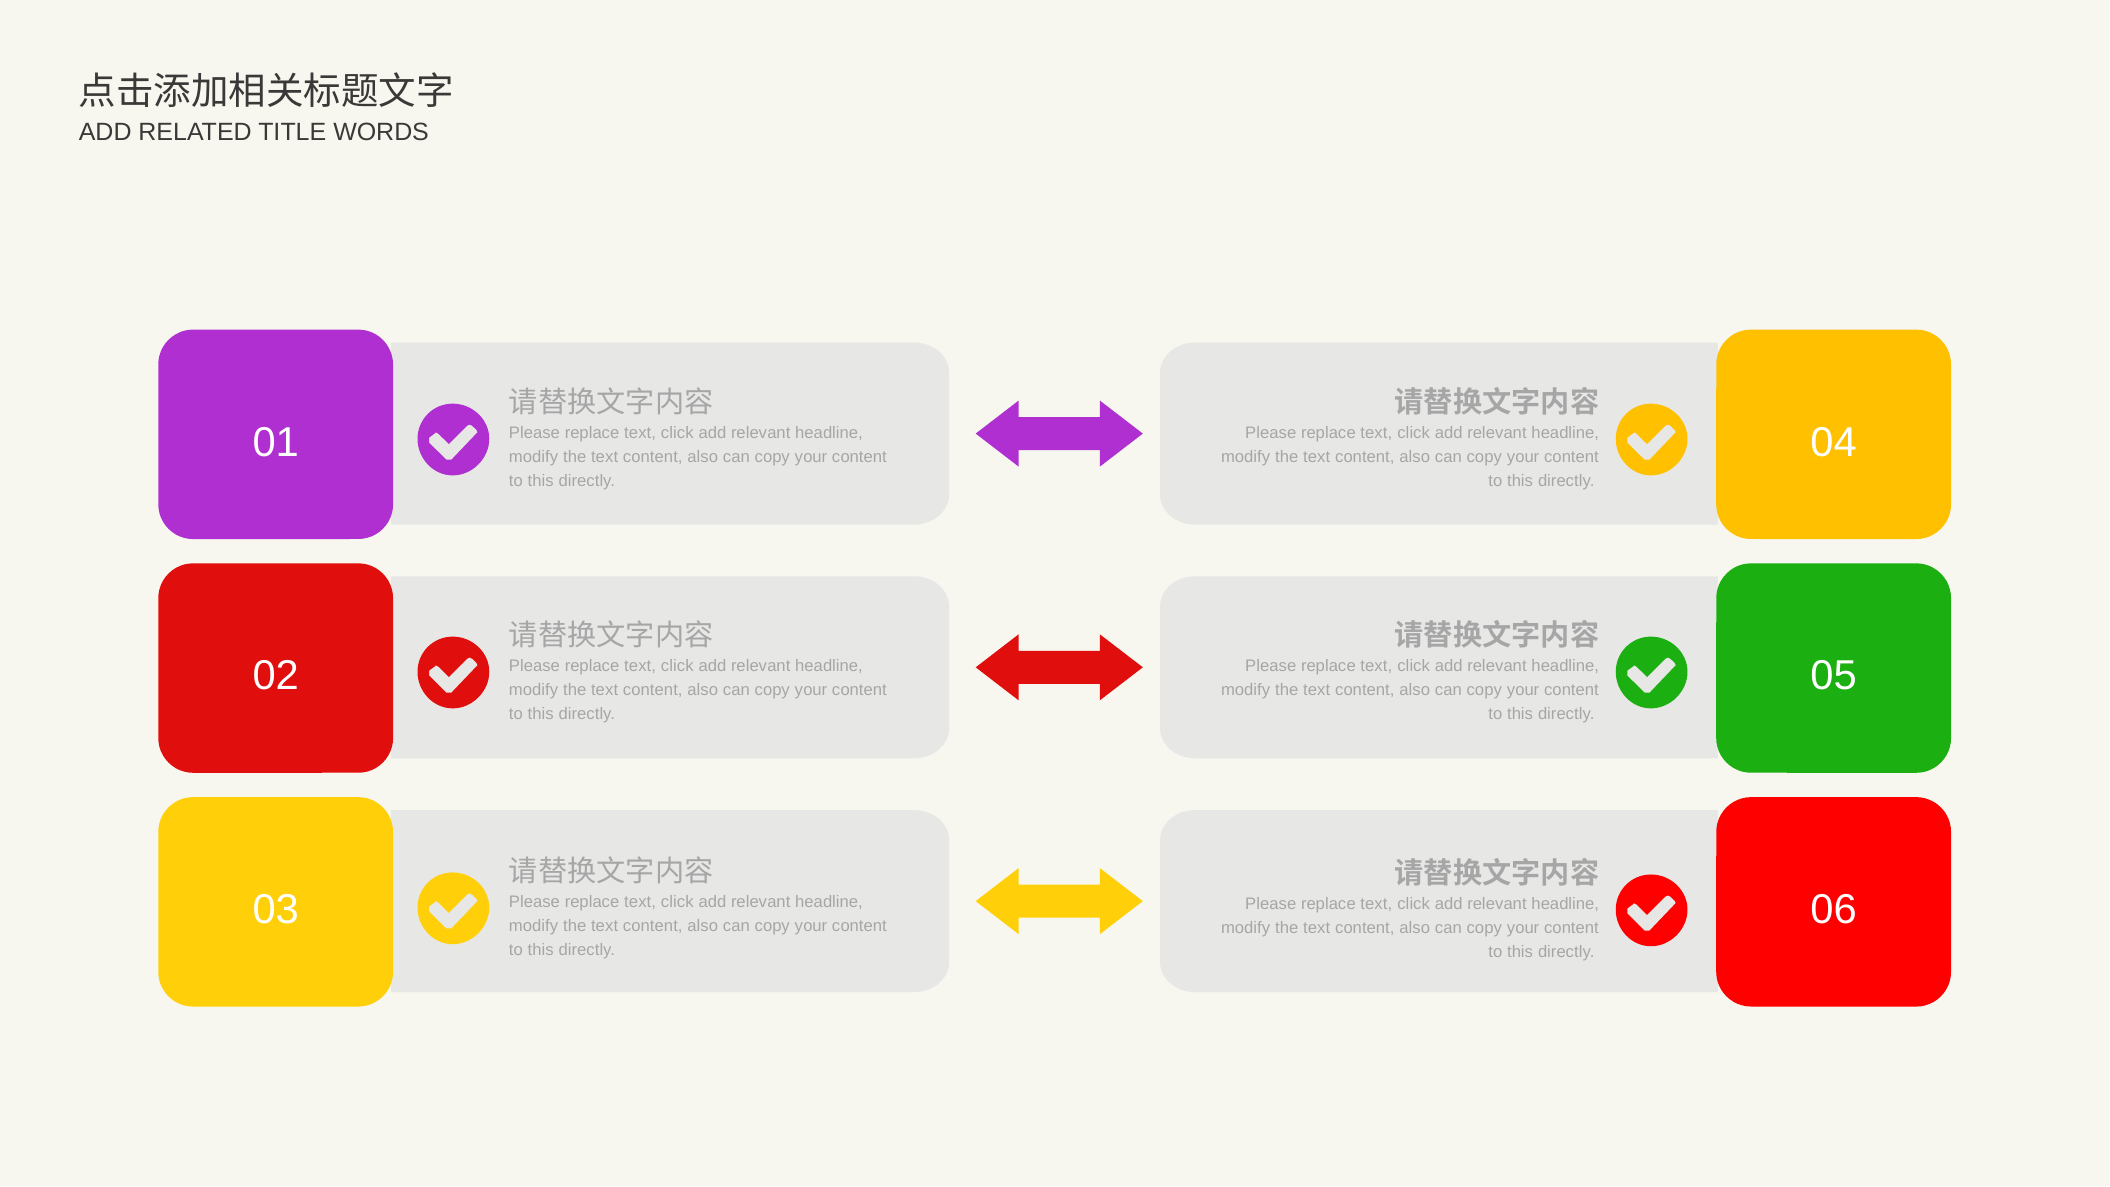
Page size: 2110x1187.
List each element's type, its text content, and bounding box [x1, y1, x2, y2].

text_box 点击添加相关标题文字 [62, 59, 470, 121]
text_box ADD RELATED TITLE WORDS [62, 107, 446, 154]
text_box 02 [157, 562, 395, 774]
text_box 05 [1715, 562, 1953, 774]
text_box 04 [1715, 328, 1953, 541]
text_box 06 [1715, 796, 1953, 1008]
text_box [417, 403, 490, 476]
text_box [1158, 341, 1720, 526]
text_box [390, 809, 951, 994]
text_box [417, 636, 490, 709]
text_box [1615, 636, 1688, 709]
text_box [1158, 809, 1720, 994]
text_box [1158, 575, 1720, 760]
text_box 请替换文字内容 Please replace text, click add relevant headline, modify the text content, also can copy your content to this directly. [508, 609, 897, 723]
text_box 请替换文字内容 Please replace text, click add relevant headline, modify the text content, also can copy your content to this directly. [508, 376, 897, 490]
text_box 请替换文字内容 Please replace text, click add relevant headline, modify the text content, also can copy your content to this directly. [508, 844, 897, 959]
text_box 请替换文字内容 Please replace text, click add relevant headline, modify the text content, also can copy your content to this directly. [1211, 609, 1600, 723]
text_box [1615, 874, 1688, 947]
text_box [1615, 403, 1688, 476]
text_box [974, 398, 1145, 469]
text_box 请替换文字内容 Please replace text, click add relevant headline, modify the text content, also can copy your content to this directly. [1211, 376, 1600, 490]
text_box 03 [157, 796, 395, 1008]
text_box [974, 632, 1145, 703]
text_box [390, 341, 951, 526]
text_box 请替换文字内容 Please replace text, click add relevant headline, modify the text content, also can copy your content to this directly. [1211, 847, 1600, 961]
text_box [417, 872, 490, 945]
text_box 01 [157, 328, 395, 541]
text_box [974, 865, 1145, 937]
text_box [390, 575, 951, 760]
